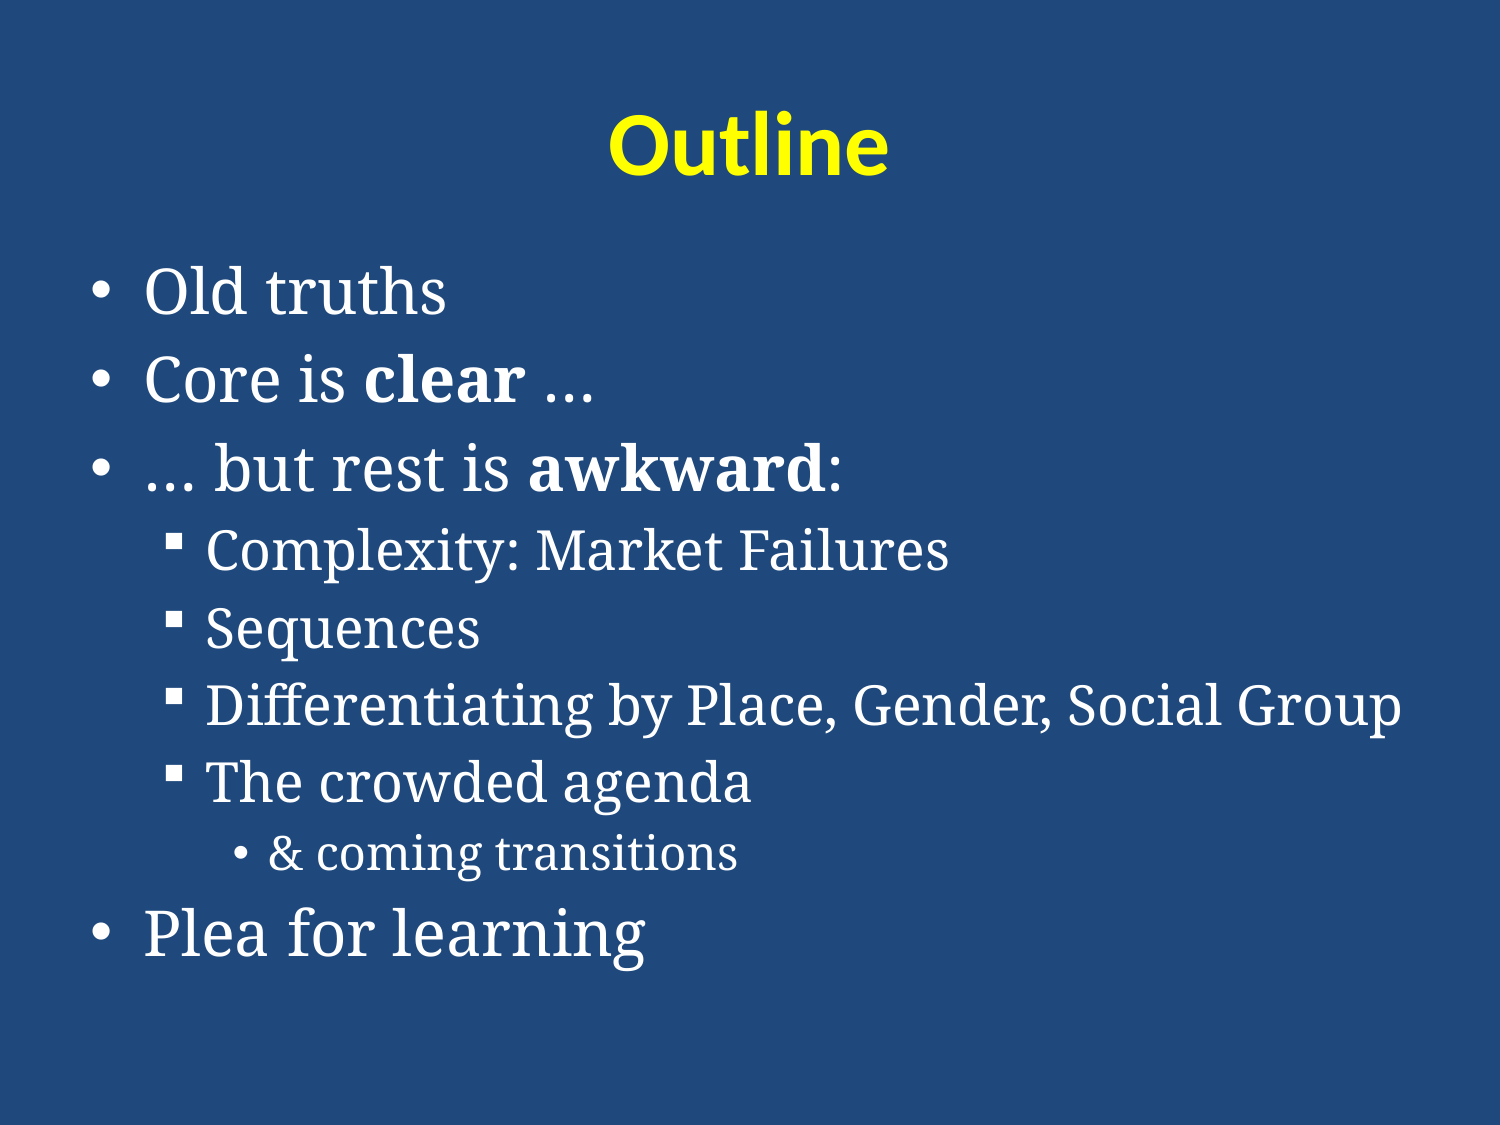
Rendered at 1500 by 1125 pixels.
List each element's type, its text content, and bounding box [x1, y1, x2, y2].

list Old truths Core is clear … … but rest is awkward: Complexity: Market Failures Sequences Differentiating by Place, Gender, Social Group The crowded agenda & coming transitions Plea for learning [74, 243, 1426, 1006]
title Outline [74, 44, 1426, 233]
